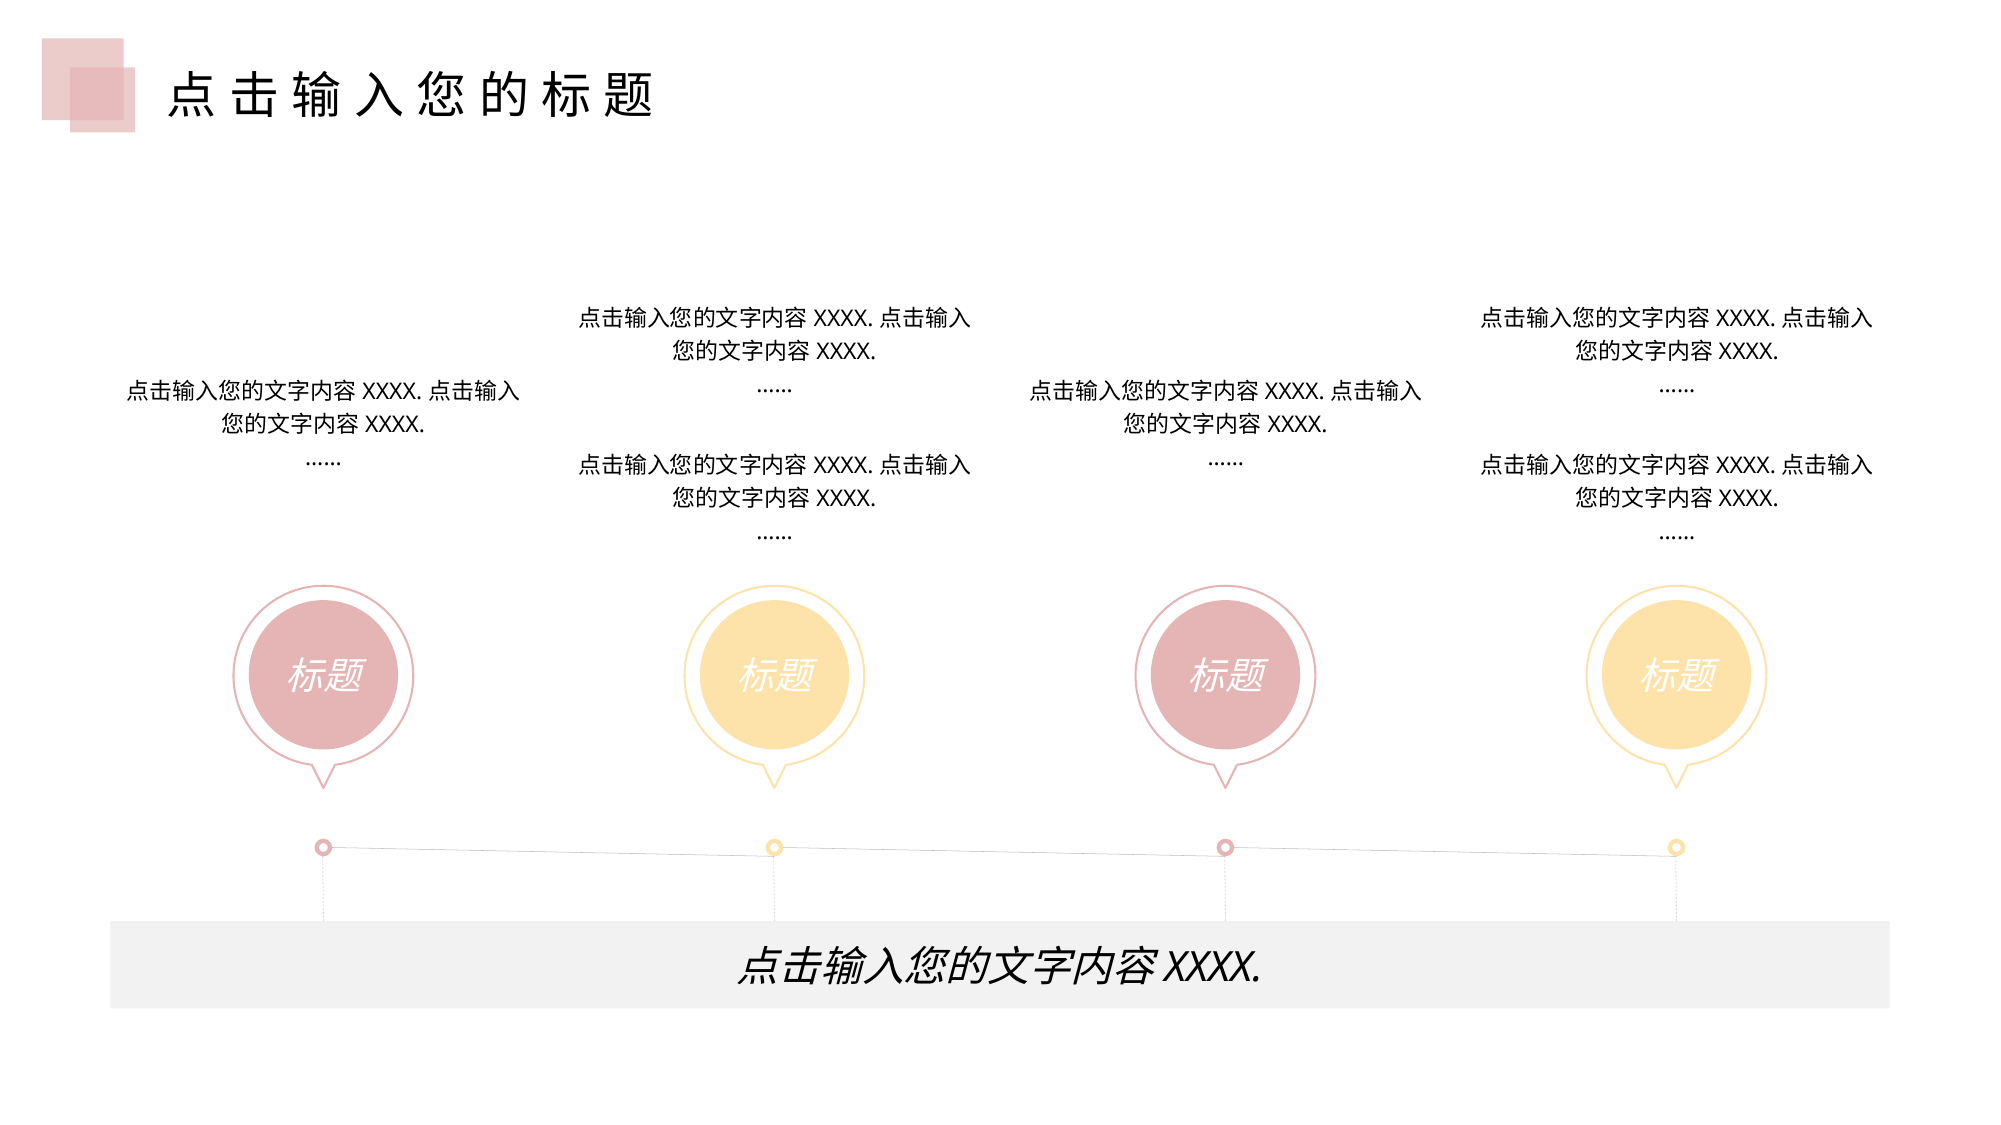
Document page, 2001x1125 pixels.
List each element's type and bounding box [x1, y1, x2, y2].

text_box [110, 290, 1890, 1009]
text_box [41, 38, 832, 133]
